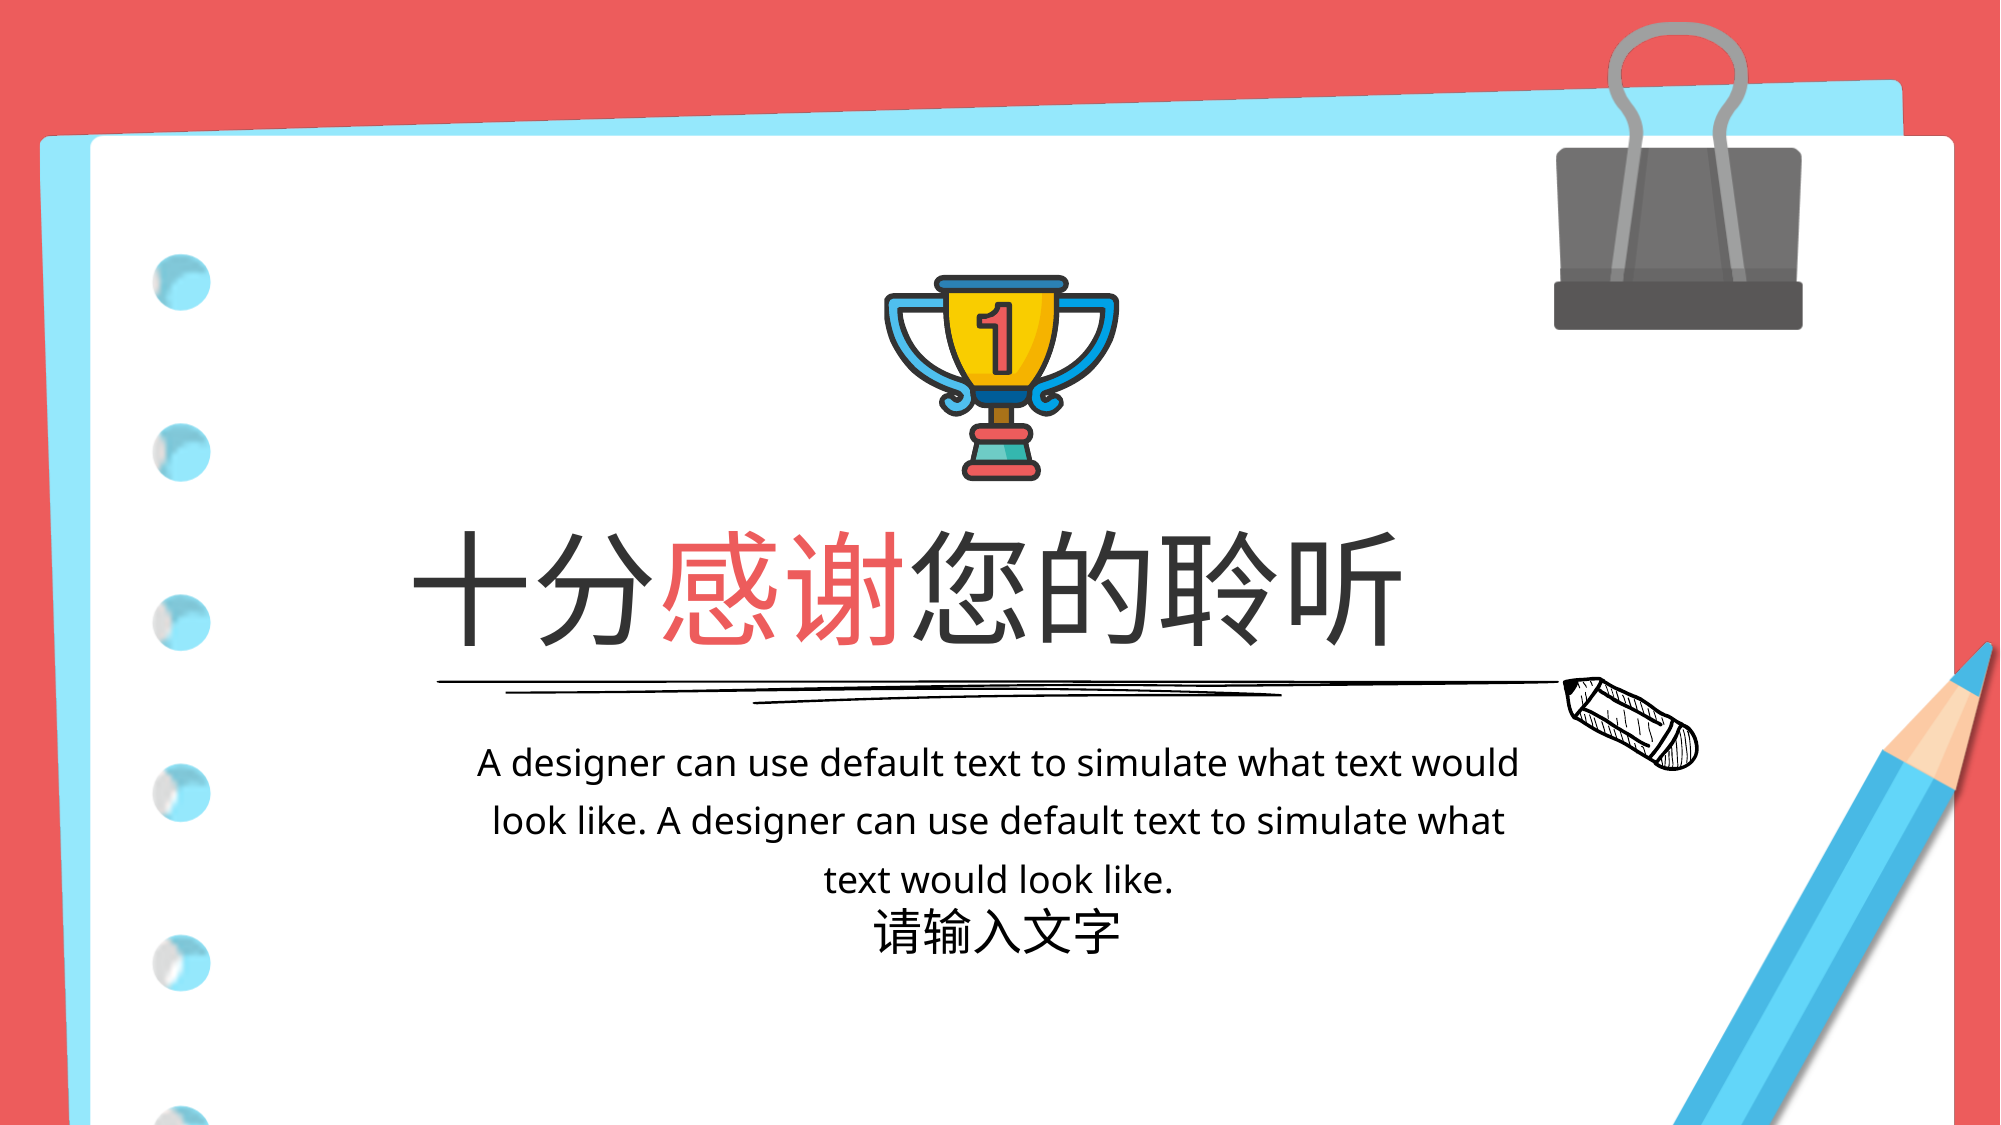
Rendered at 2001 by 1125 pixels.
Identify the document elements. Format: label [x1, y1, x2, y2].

text_box [1574, 661, 1689, 783]
picture [39, 22, 2001, 1125]
